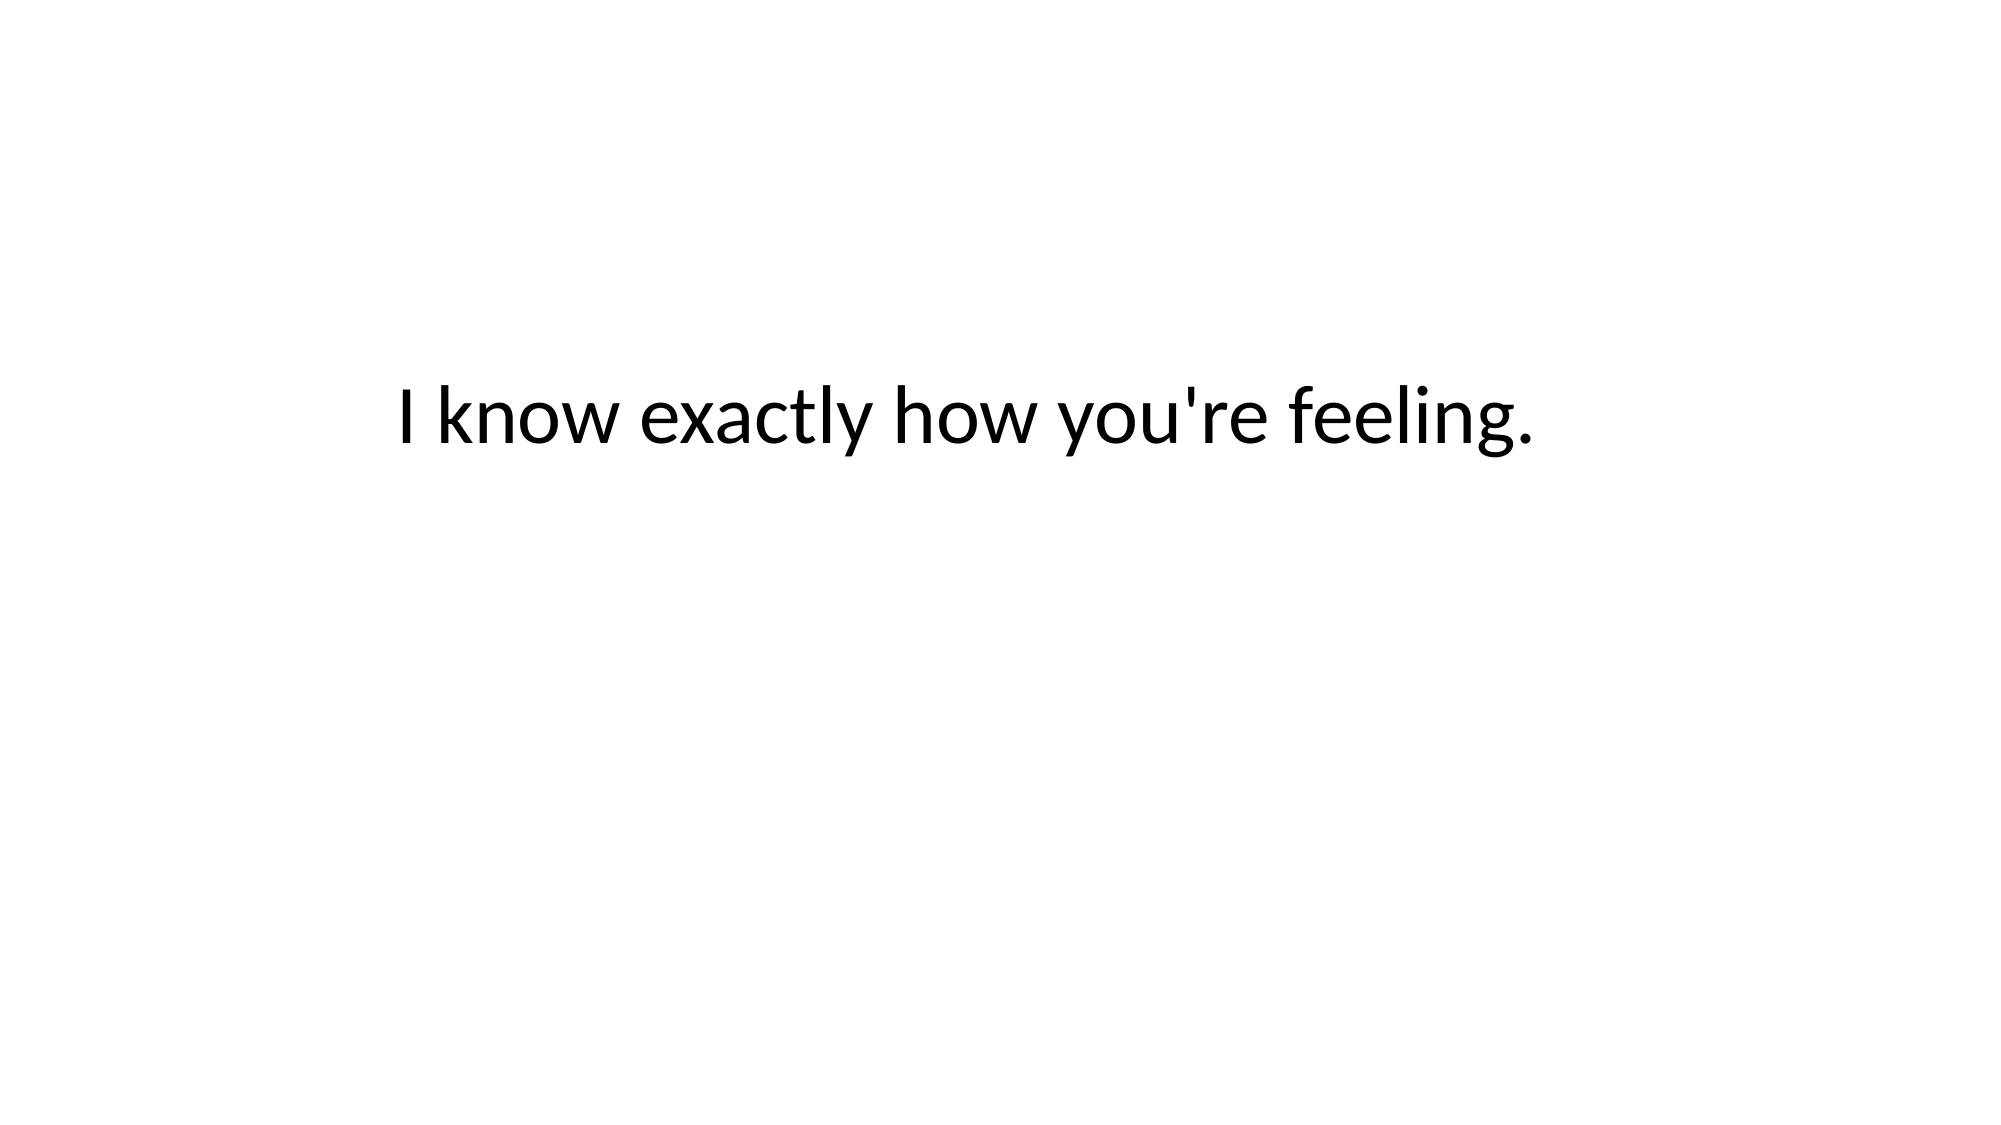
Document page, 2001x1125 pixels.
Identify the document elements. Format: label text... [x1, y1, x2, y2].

text_box I know exactly how you're feeling. [261, 352, 1674, 468]
